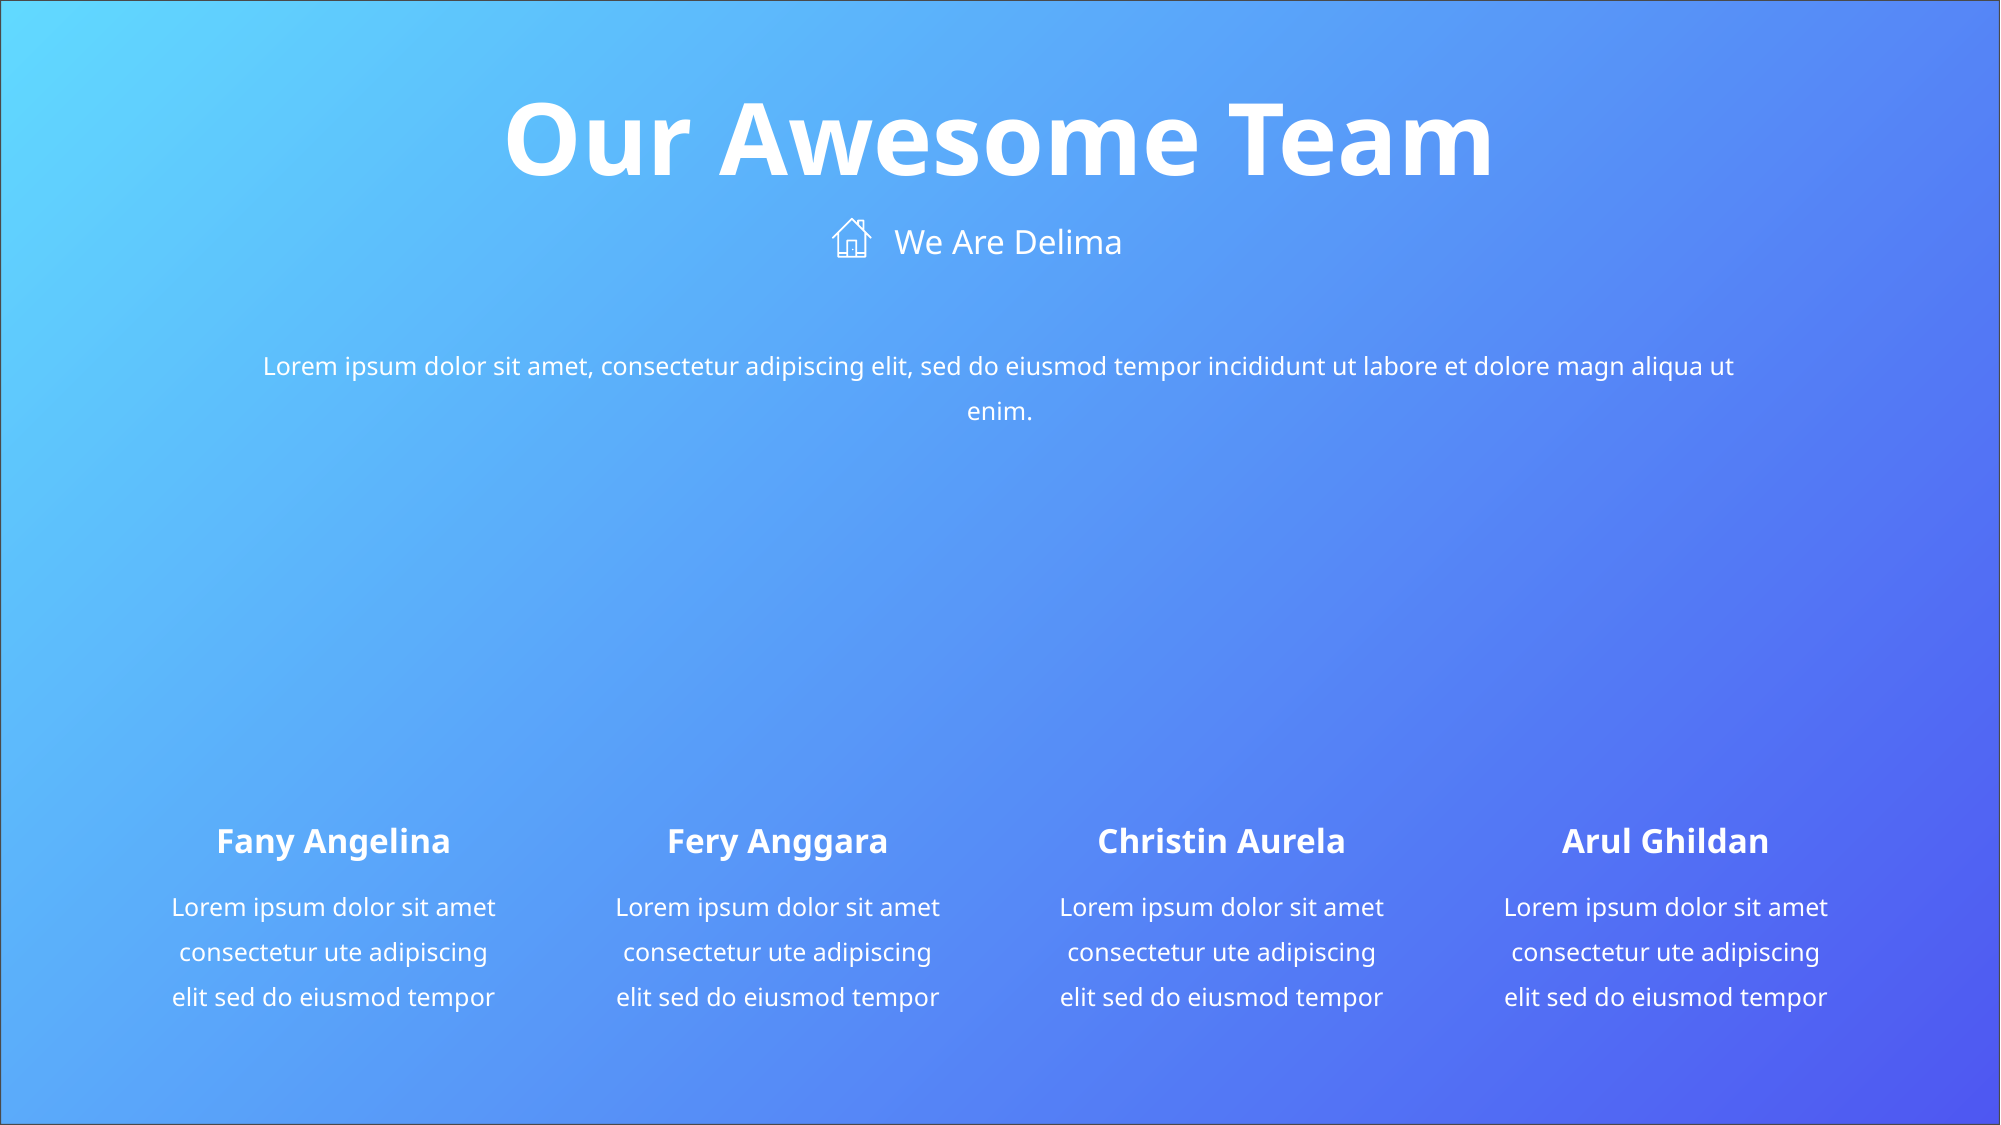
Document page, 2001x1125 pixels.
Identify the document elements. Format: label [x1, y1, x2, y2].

text_box [1031, 792, 1413, 1021]
picture [0, 0, 2000, 1125]
text_box [1475, 792, 1857, 1021]
text_box [587, 792, 969, 1021]
text_box [143, 792, 524, 1021]
text_box [425, 68, 1575, 270]
